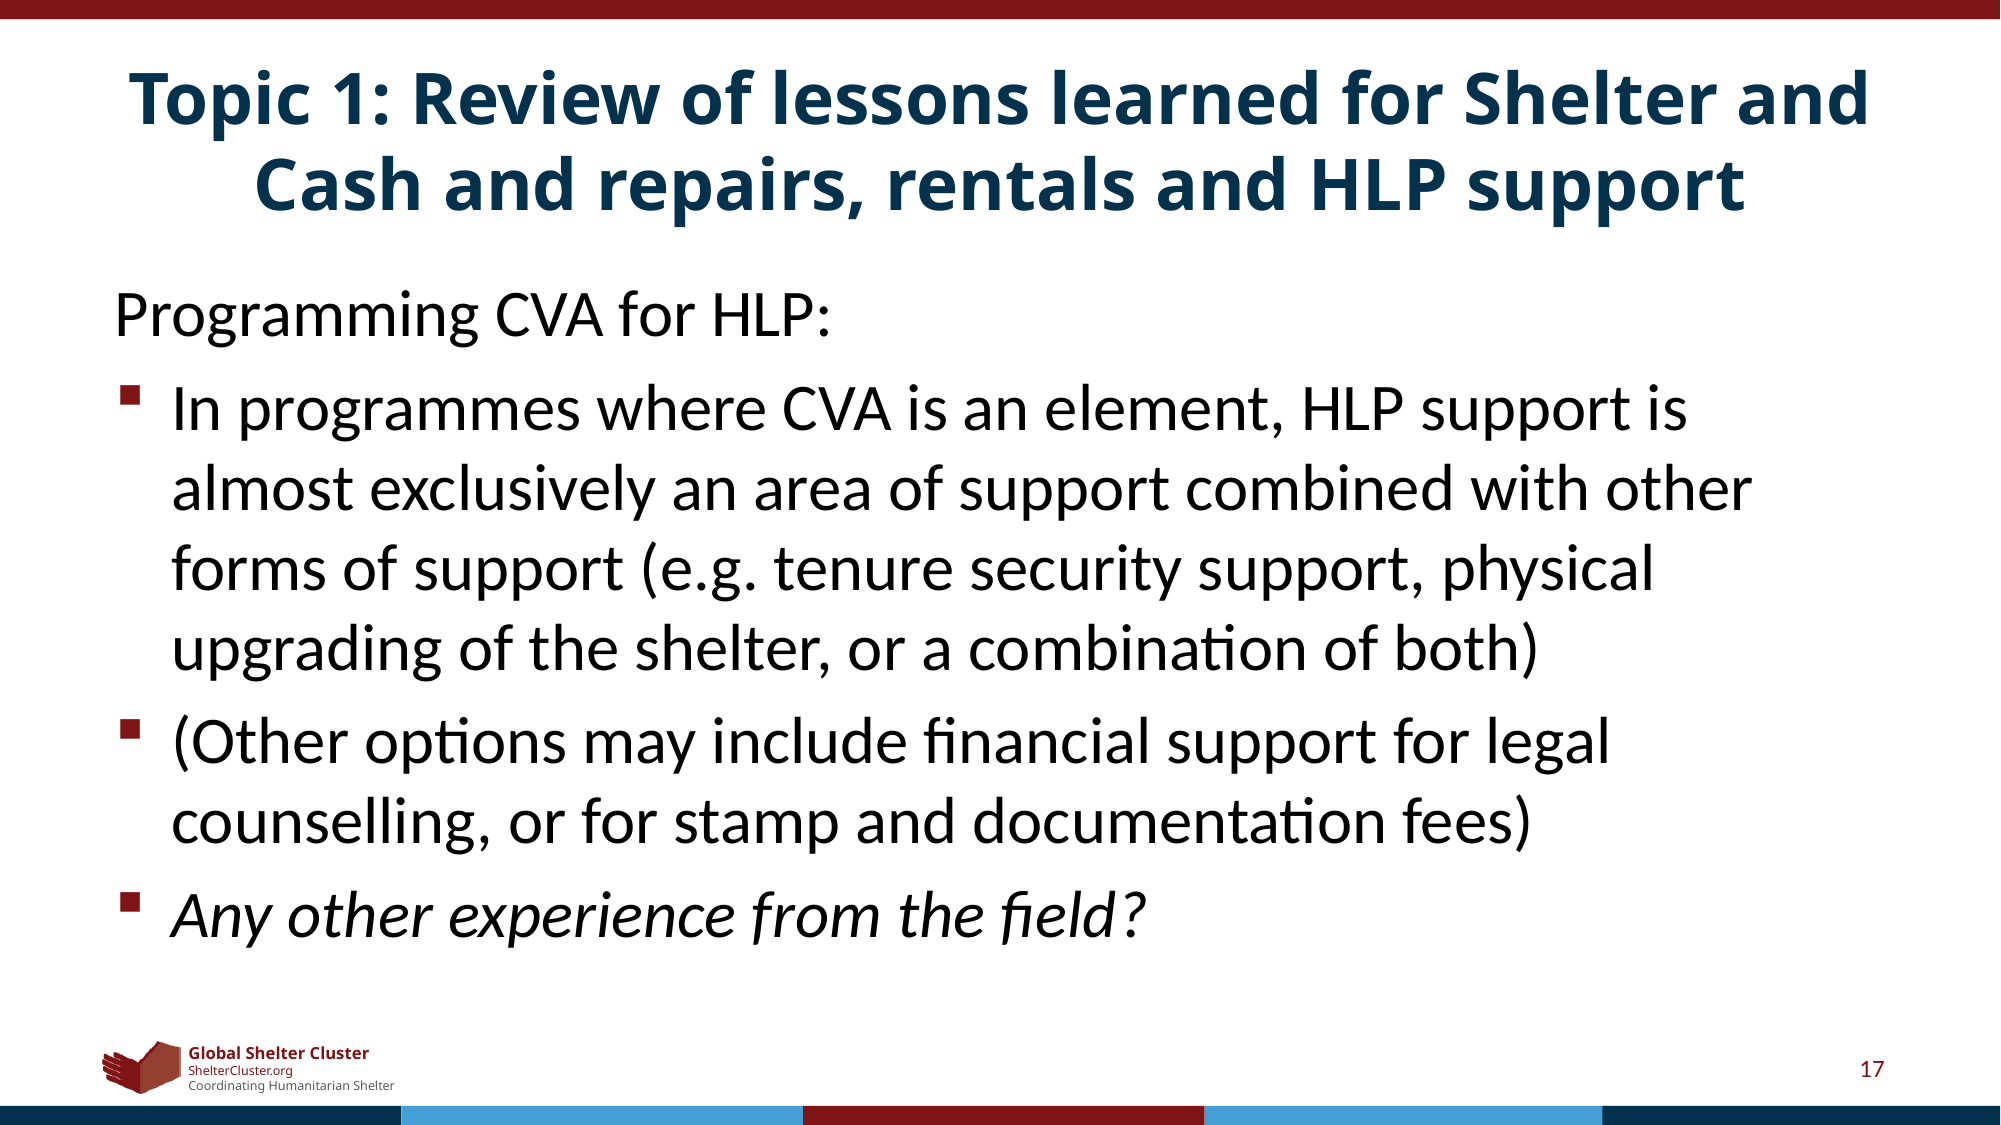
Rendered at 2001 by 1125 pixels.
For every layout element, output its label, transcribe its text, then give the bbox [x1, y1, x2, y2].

slide_number 17 [1433, 1037, 1900, 1098]
list Programming CVA for HLP: In programmes where CVA is an element, HLP support is almost exclusively an area of support combined with other forms of support (e.g. tenure security support, physical upgrading of the shelter, or a combination of both) (Other options may include financial support for legal counselling, or for stamp and documentation fees) Any other experience from the field? [99, 262, 1900, 1005]
picture [102, 1041, 181, 1094]
title Topic 1: Review of lessons learned for Shelter and Cash and repairs, rentals and HLP support [99, 45, 1900, 233]
